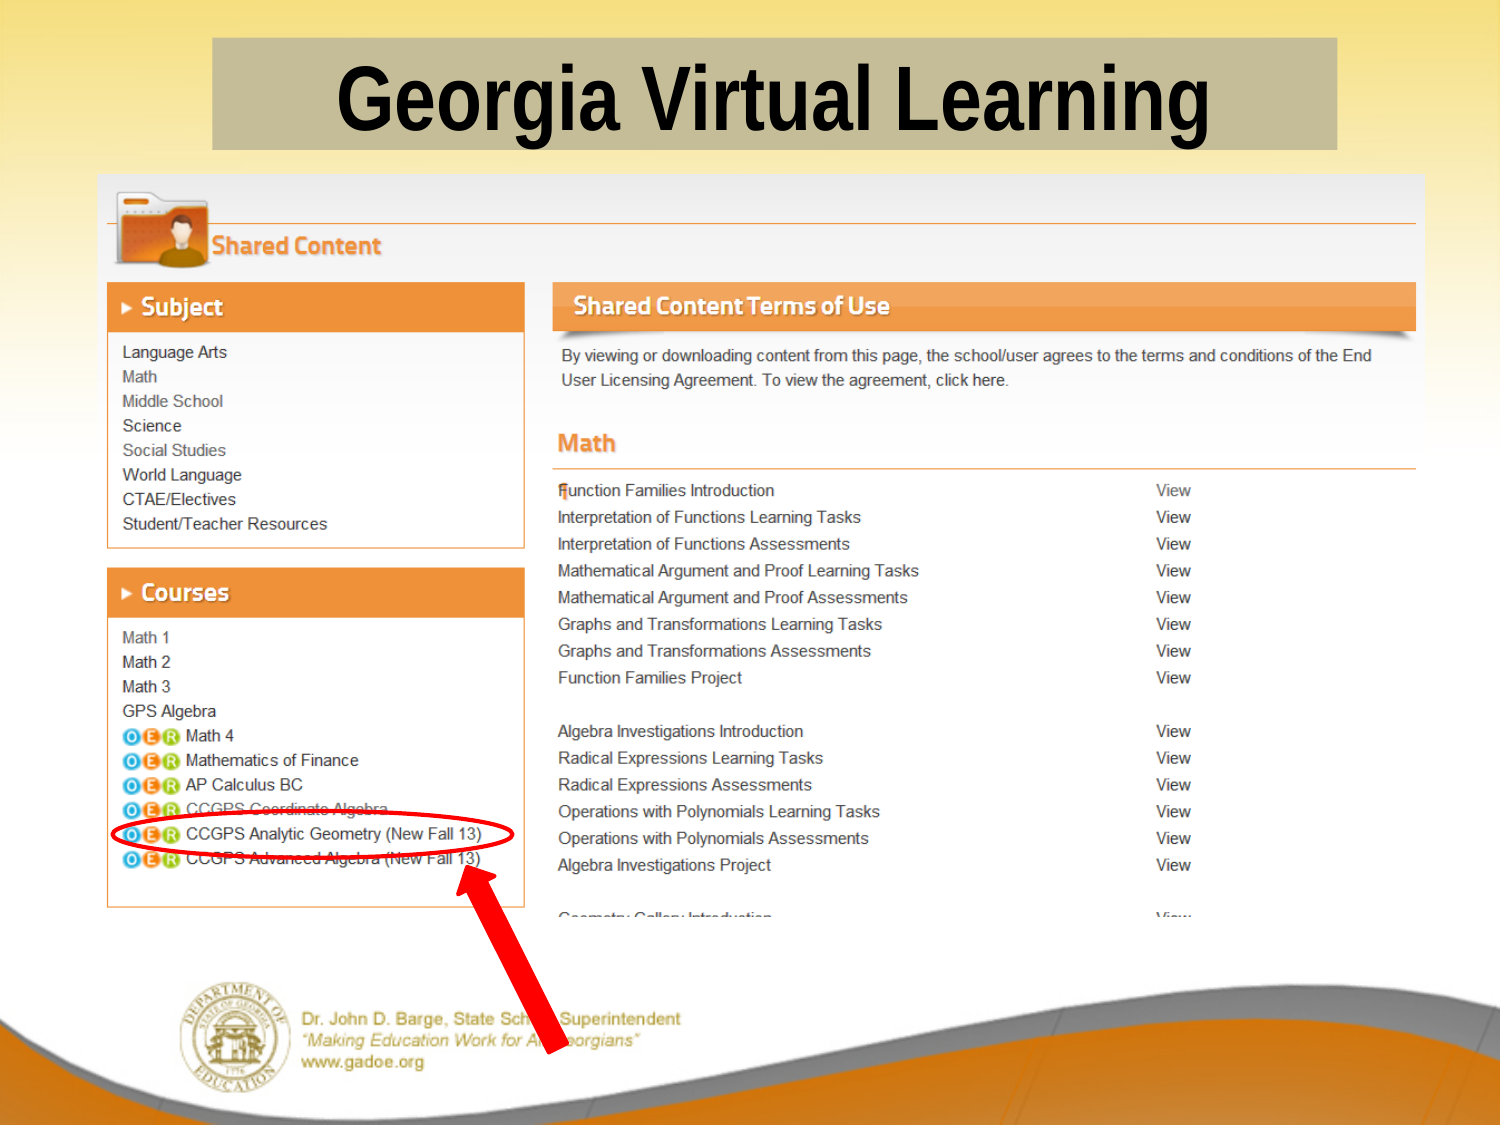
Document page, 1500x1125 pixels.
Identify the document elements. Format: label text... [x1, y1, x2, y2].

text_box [97, 174, 1426, 1059]
text_box Georgia Virtual Learning [212, 37, 1338, 150]
picture [0, 0, 1500, 1125]
